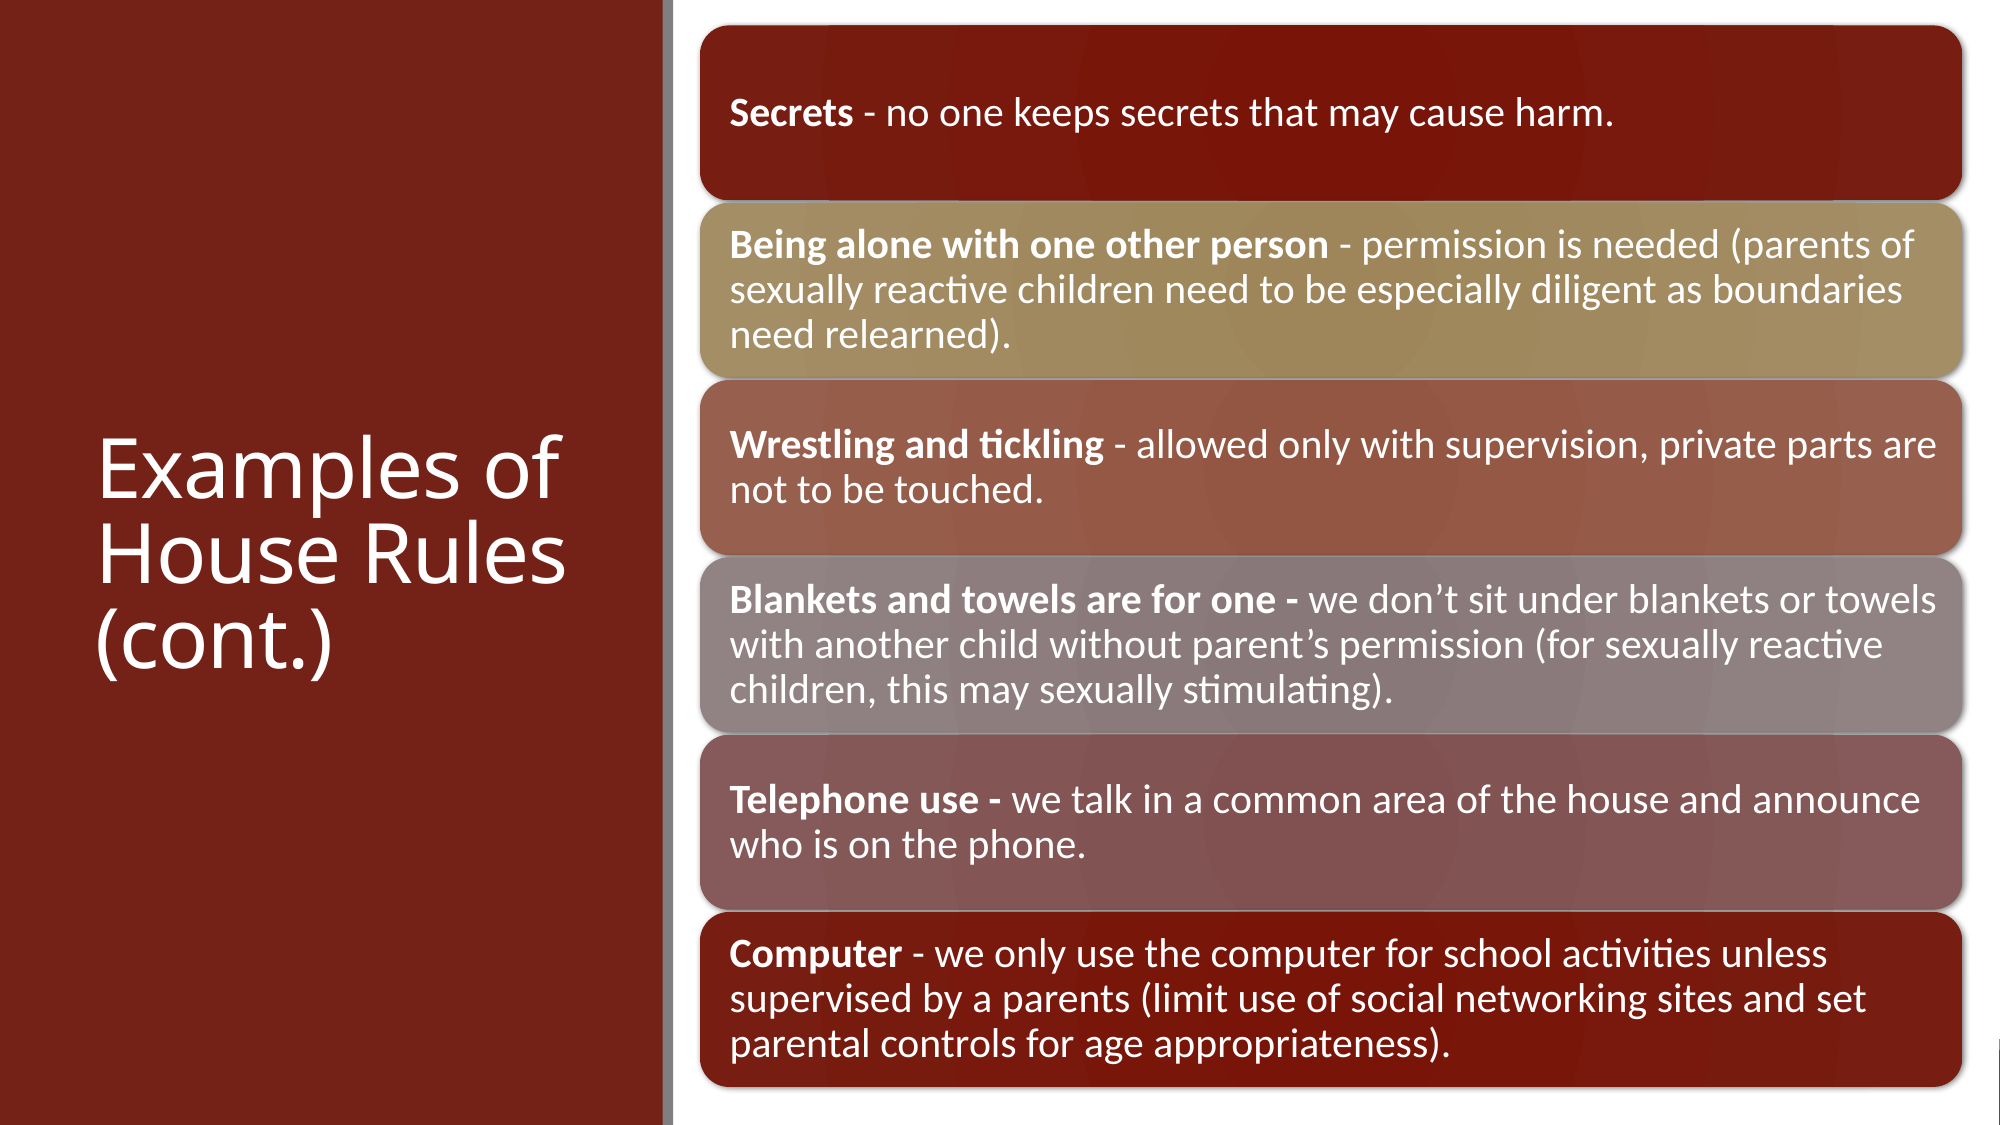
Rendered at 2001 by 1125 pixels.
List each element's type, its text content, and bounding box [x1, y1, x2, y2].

title Examples of House Rules (cont.) [80, 84, 587, 1032]
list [699, 24, 1963, 1088]
text_box [661, 0, 674, 1125]
text_box [0, 0, 661, 1125]
text_box [674, 0, 2000, 1125]
